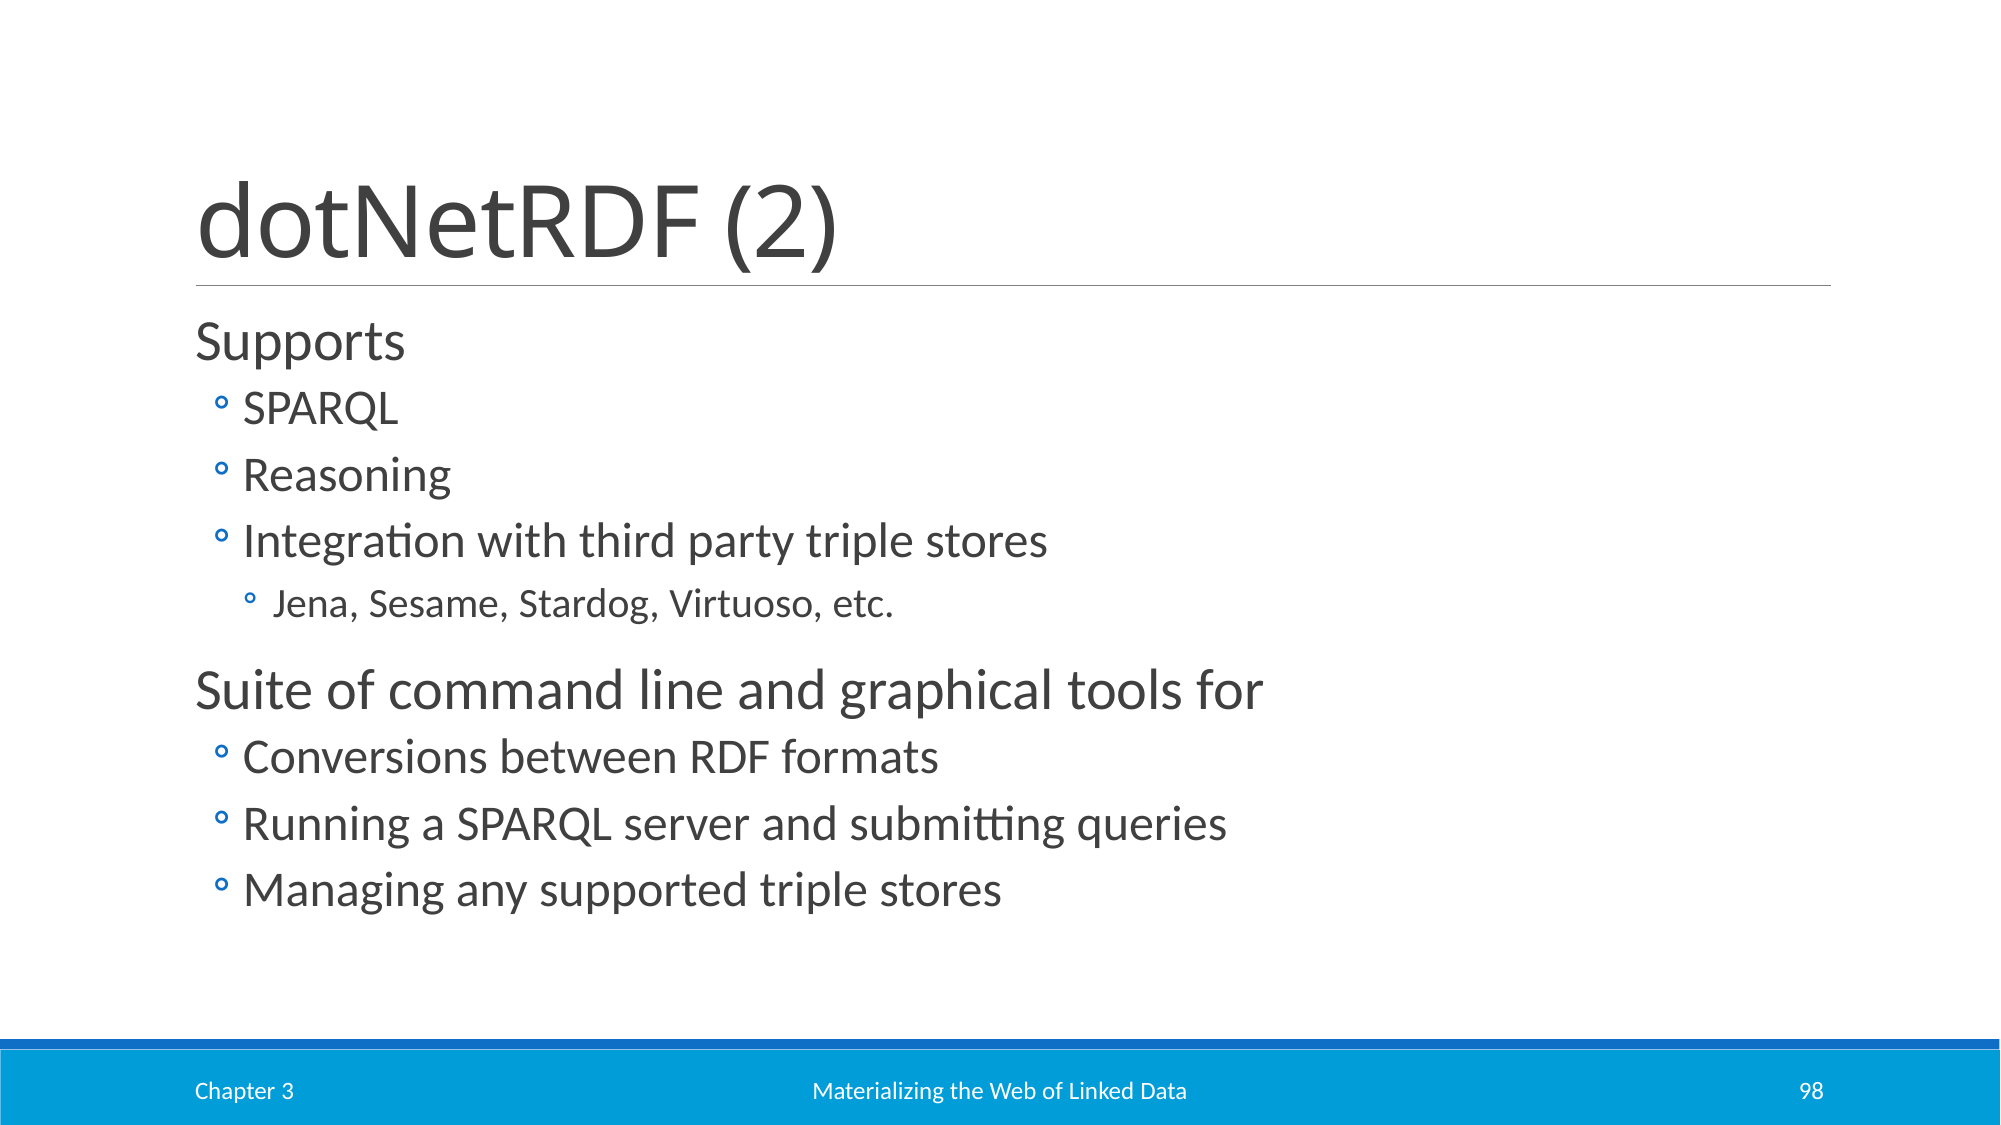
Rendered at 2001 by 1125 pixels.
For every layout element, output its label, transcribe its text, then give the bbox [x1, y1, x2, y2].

slide_number Chapter 3 [180, 1059, 586, 1120]
list Supports SPARQL Reasoning Integration with third party triple stores Jena, Sesame, Stardog, Virtuoso, etc. Suite of command line and graphical tools for Conversions between RDF formats Running a SPARQL server and submitting queries Managing any supported triple stores [180, 302, 1830, 963]
footer Materializing the Web of Linked Data [604, 1059, 1396, 1120]
slide_number 98 [1624, 1059, 1840, 1120]
title dotNetRDF (2) [180, 47, 1830, 285]
